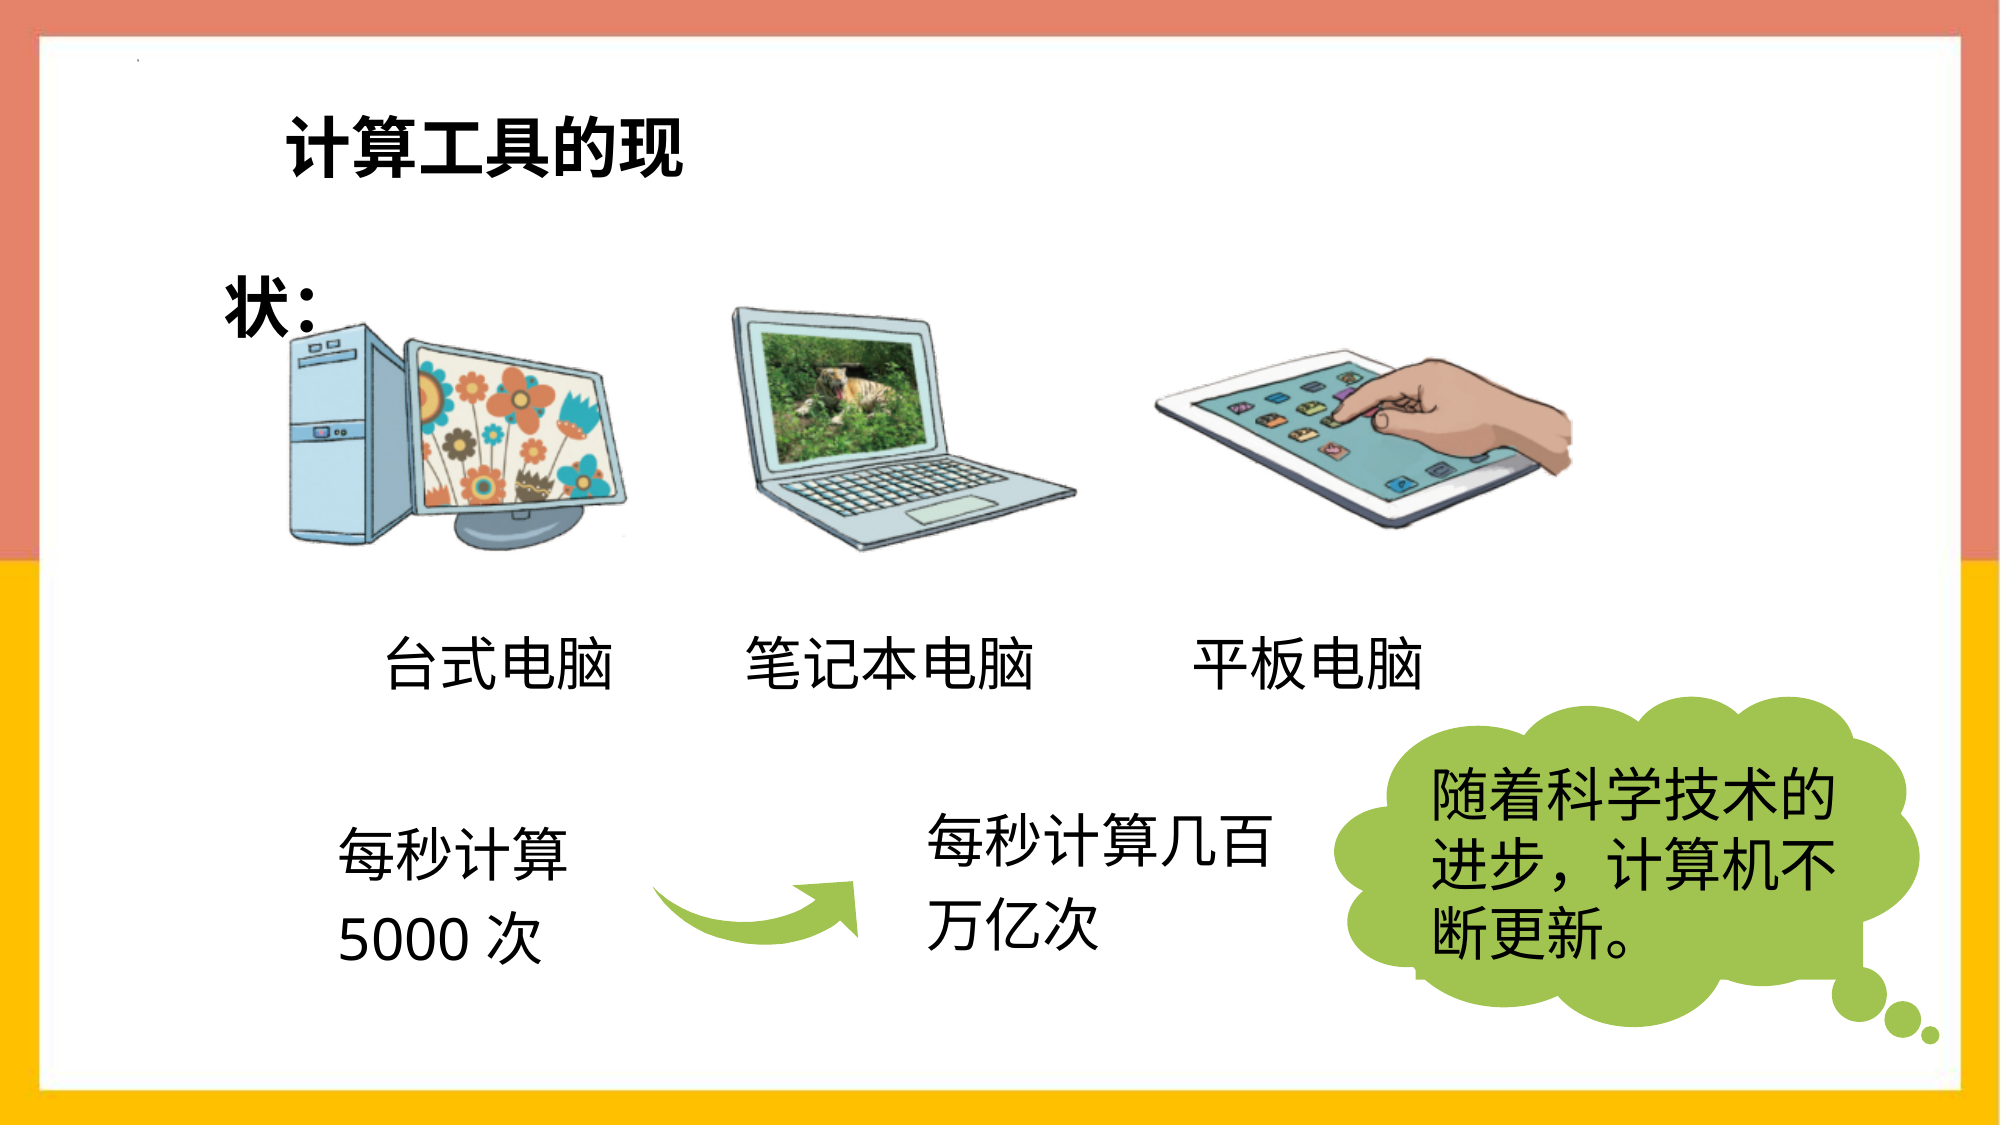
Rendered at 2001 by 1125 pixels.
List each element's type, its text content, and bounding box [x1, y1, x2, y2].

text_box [1334, 695, 1920, 1026]
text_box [271, 796, 654, 975]
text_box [284, 294, 1616, 706]
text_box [911, 783, 1295, 968]
text_box 计算工具的现状： [208, 98, 773, 274]
text_box [654, 881, 859, 945]
picture [0, 0, 2001, 1125]
